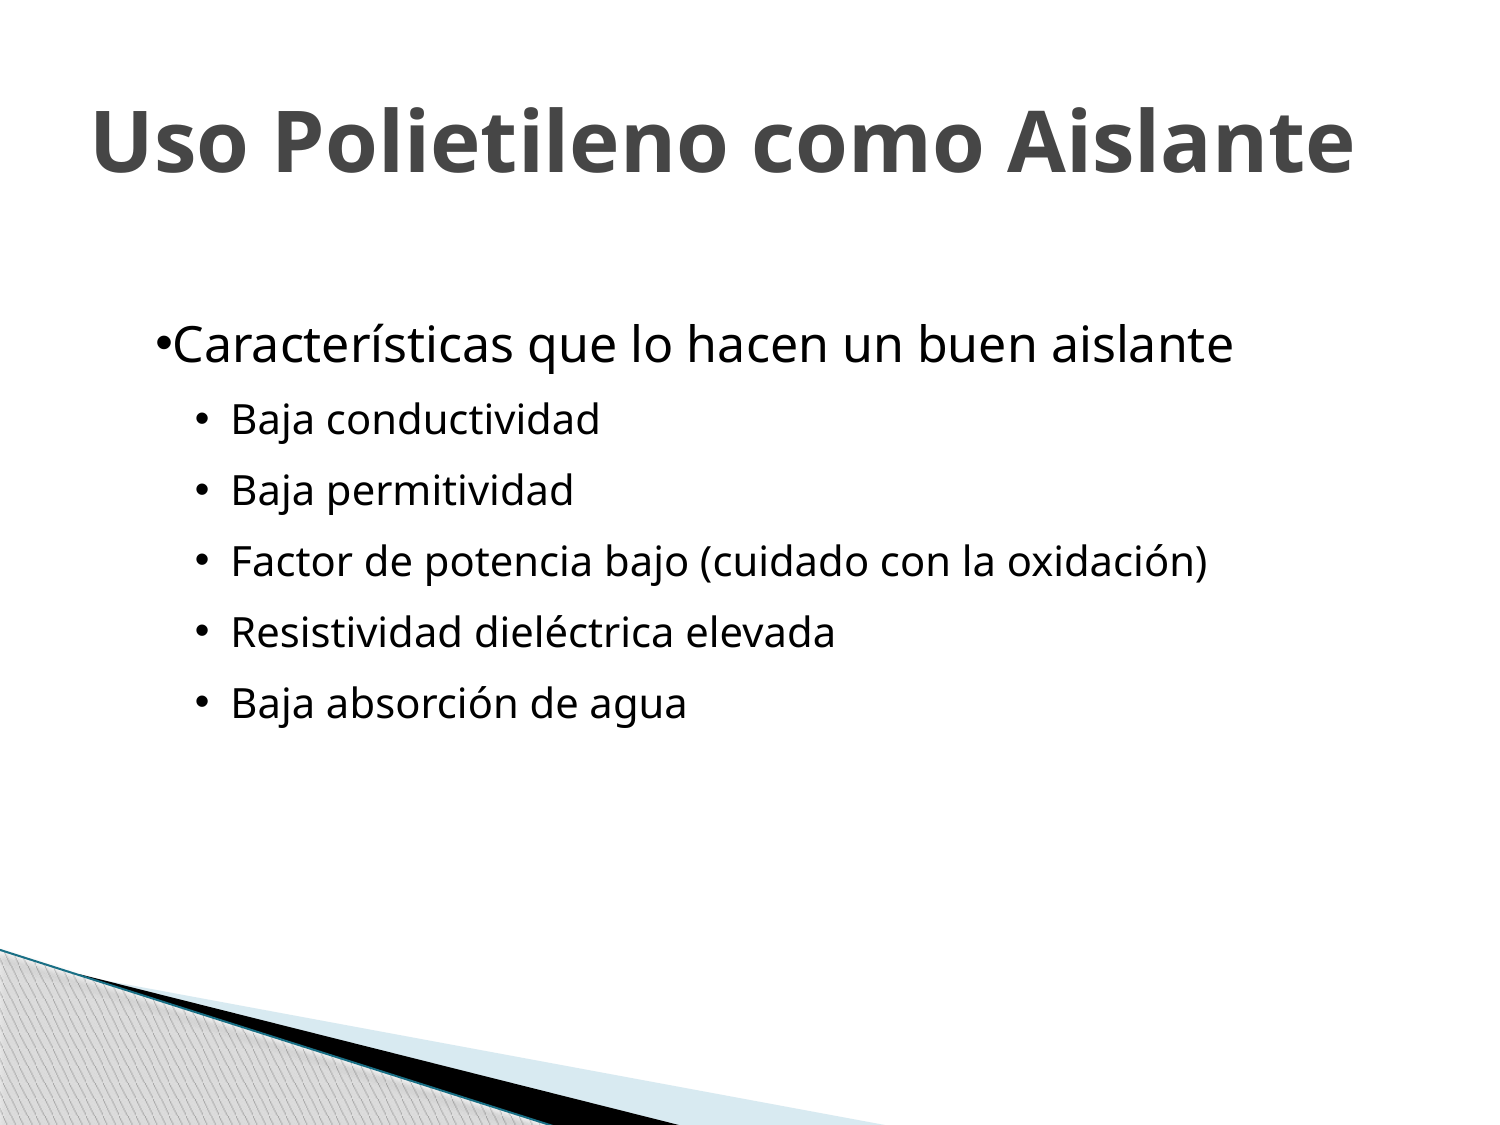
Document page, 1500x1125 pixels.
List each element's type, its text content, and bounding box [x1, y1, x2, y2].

title Uso Polietileno como Aislante [75, 45, 1425, 233]
text_box Características que lo hacen un buen aislante Baja conductividad Baja permitividad Factor de potencia bajo (cuidado con la oxidación) Resistividad dieléctrica elevada Baja absorción de agua [140, 304, 1294, 819]
